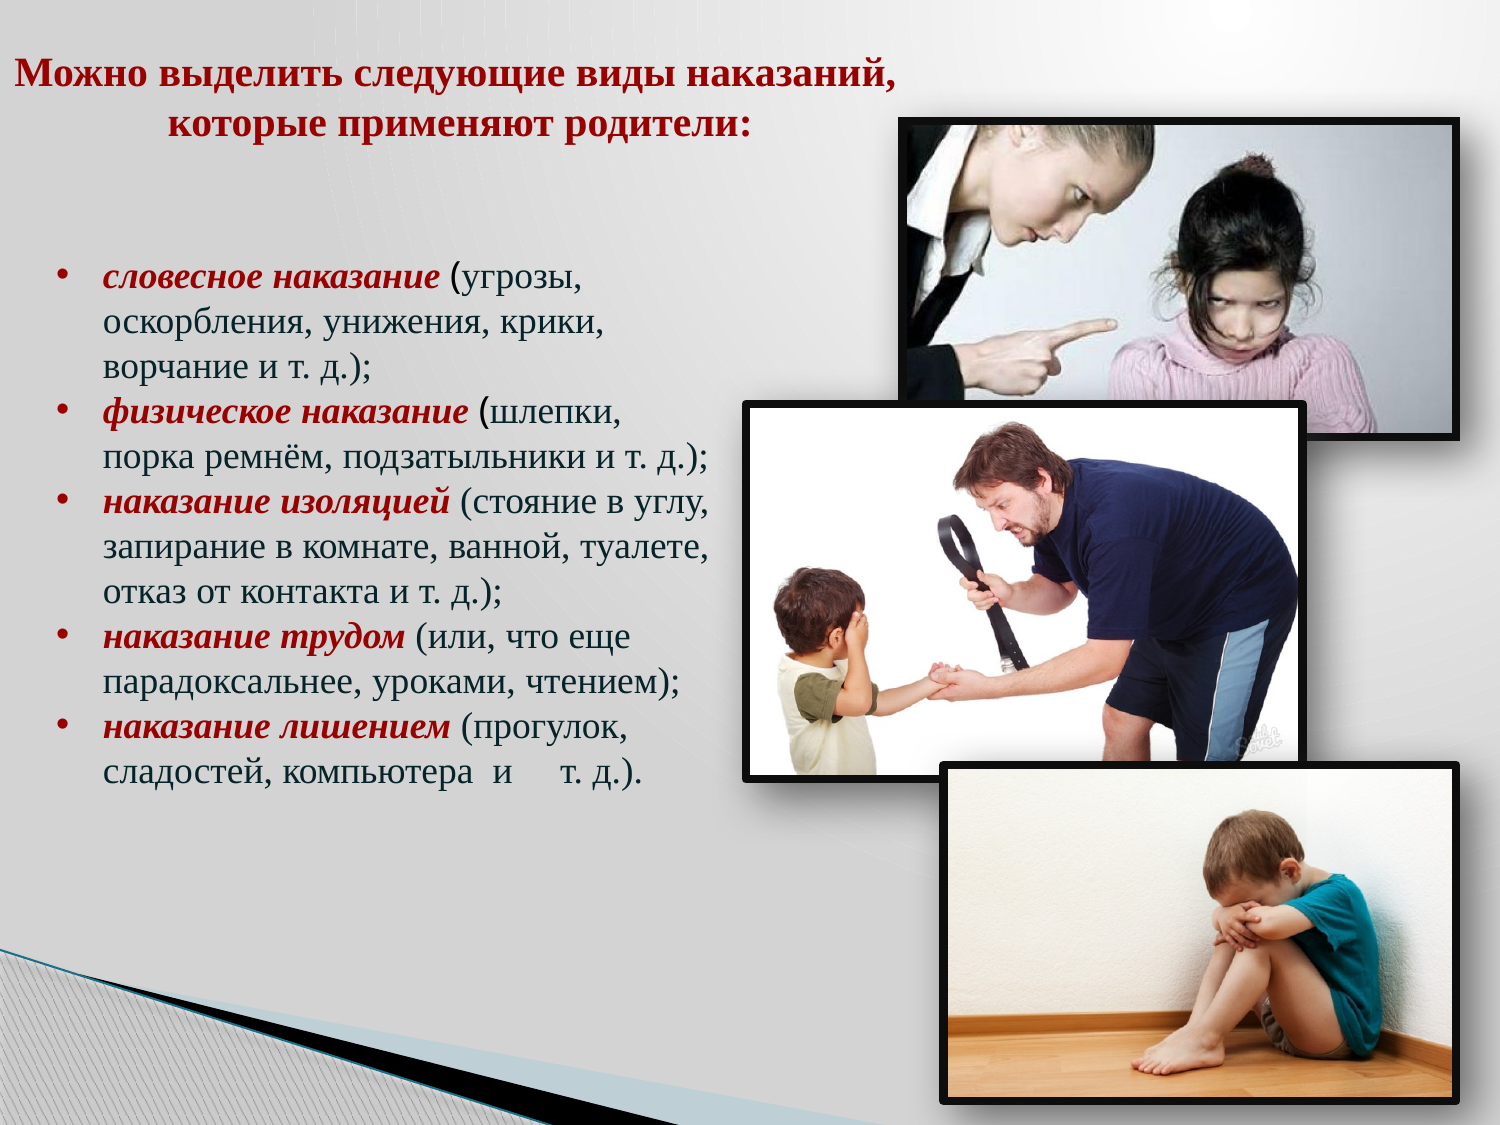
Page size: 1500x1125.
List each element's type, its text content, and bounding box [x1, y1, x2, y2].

picture [749, 125, 1453, 1098]
text_box Можно выделить следующие виды наказаний, которые применяют родители: [0, 37, 998, 153]
text_box словесное наказание (угрозы, оскорбления, унижения, крики, ворчание и т. д.); физическое наказание (шлепки, порка ремнём, подзатыльники и т. д.); наказание изоляцией (стояние в углу, запирание в комнате, ванной, туалете, отказ от контакта и т. д.); наказание трудом (или, что еще парадоксальнее, уроками, чтением); наказание лишением (прогулок, сладостей, компьютера и т. д.). [41, 243, 727, 799]
